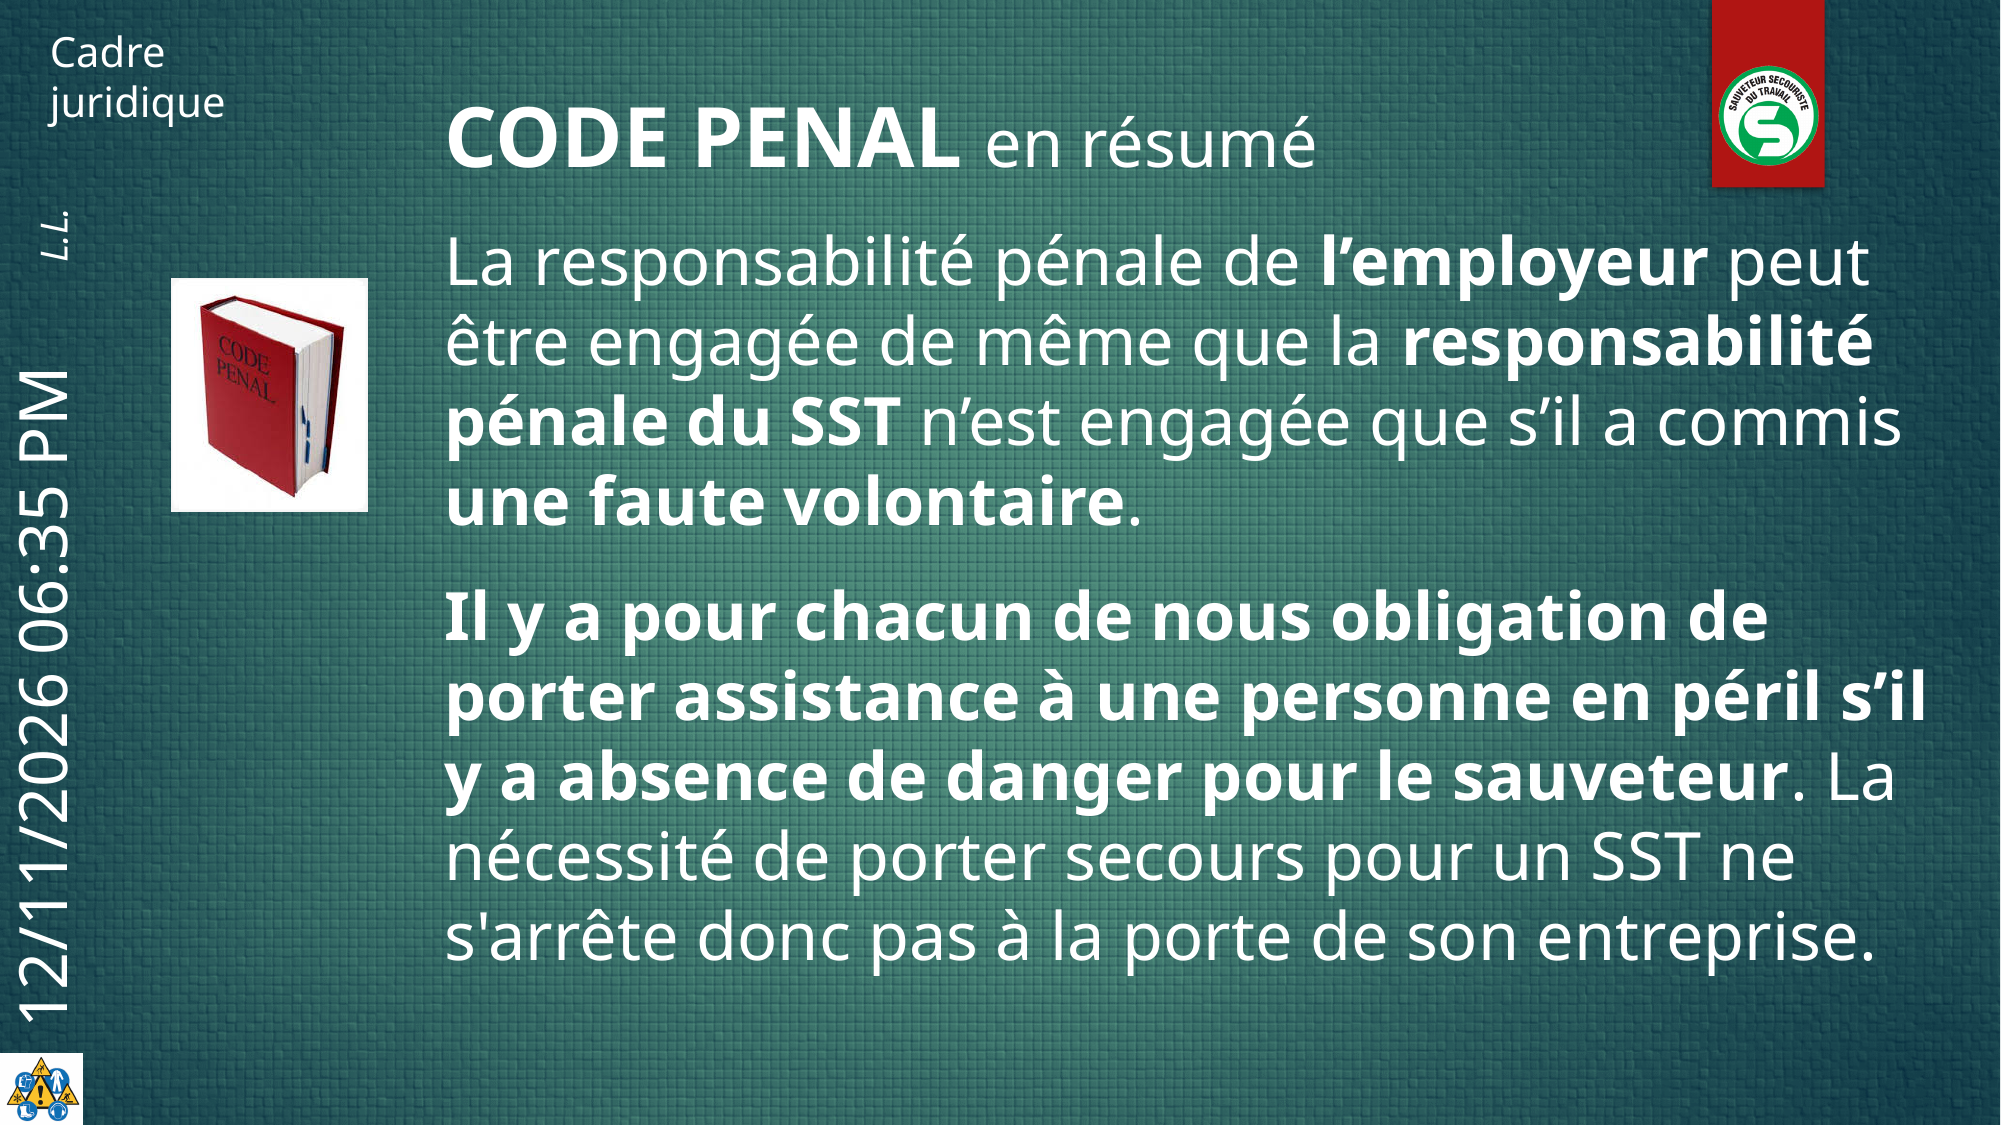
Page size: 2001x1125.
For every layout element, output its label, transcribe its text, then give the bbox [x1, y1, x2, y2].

picture [0, 1053, 83, 1125]
text_box Cadre juridique [23, 18, 265, 134]
text_box CODE PENAL en résumé La responsabilité pénale de l’employeur peut être engagée de même que la responsabilité pénale du SST n’est engagée que s’il a commis une faute volontaire. Il y a pour chacun de nous obligation de porter assistance à une personne en péril s’il y a absence de danger pour le sauveteur. La nécessité de porter secours pour un SST ne s'arrête donc pas à la porte de son entreprise. [429, 76, 1956, 981]
picture [170, 278, 368, 513]
picture [1718, 65, 1819, 76]
